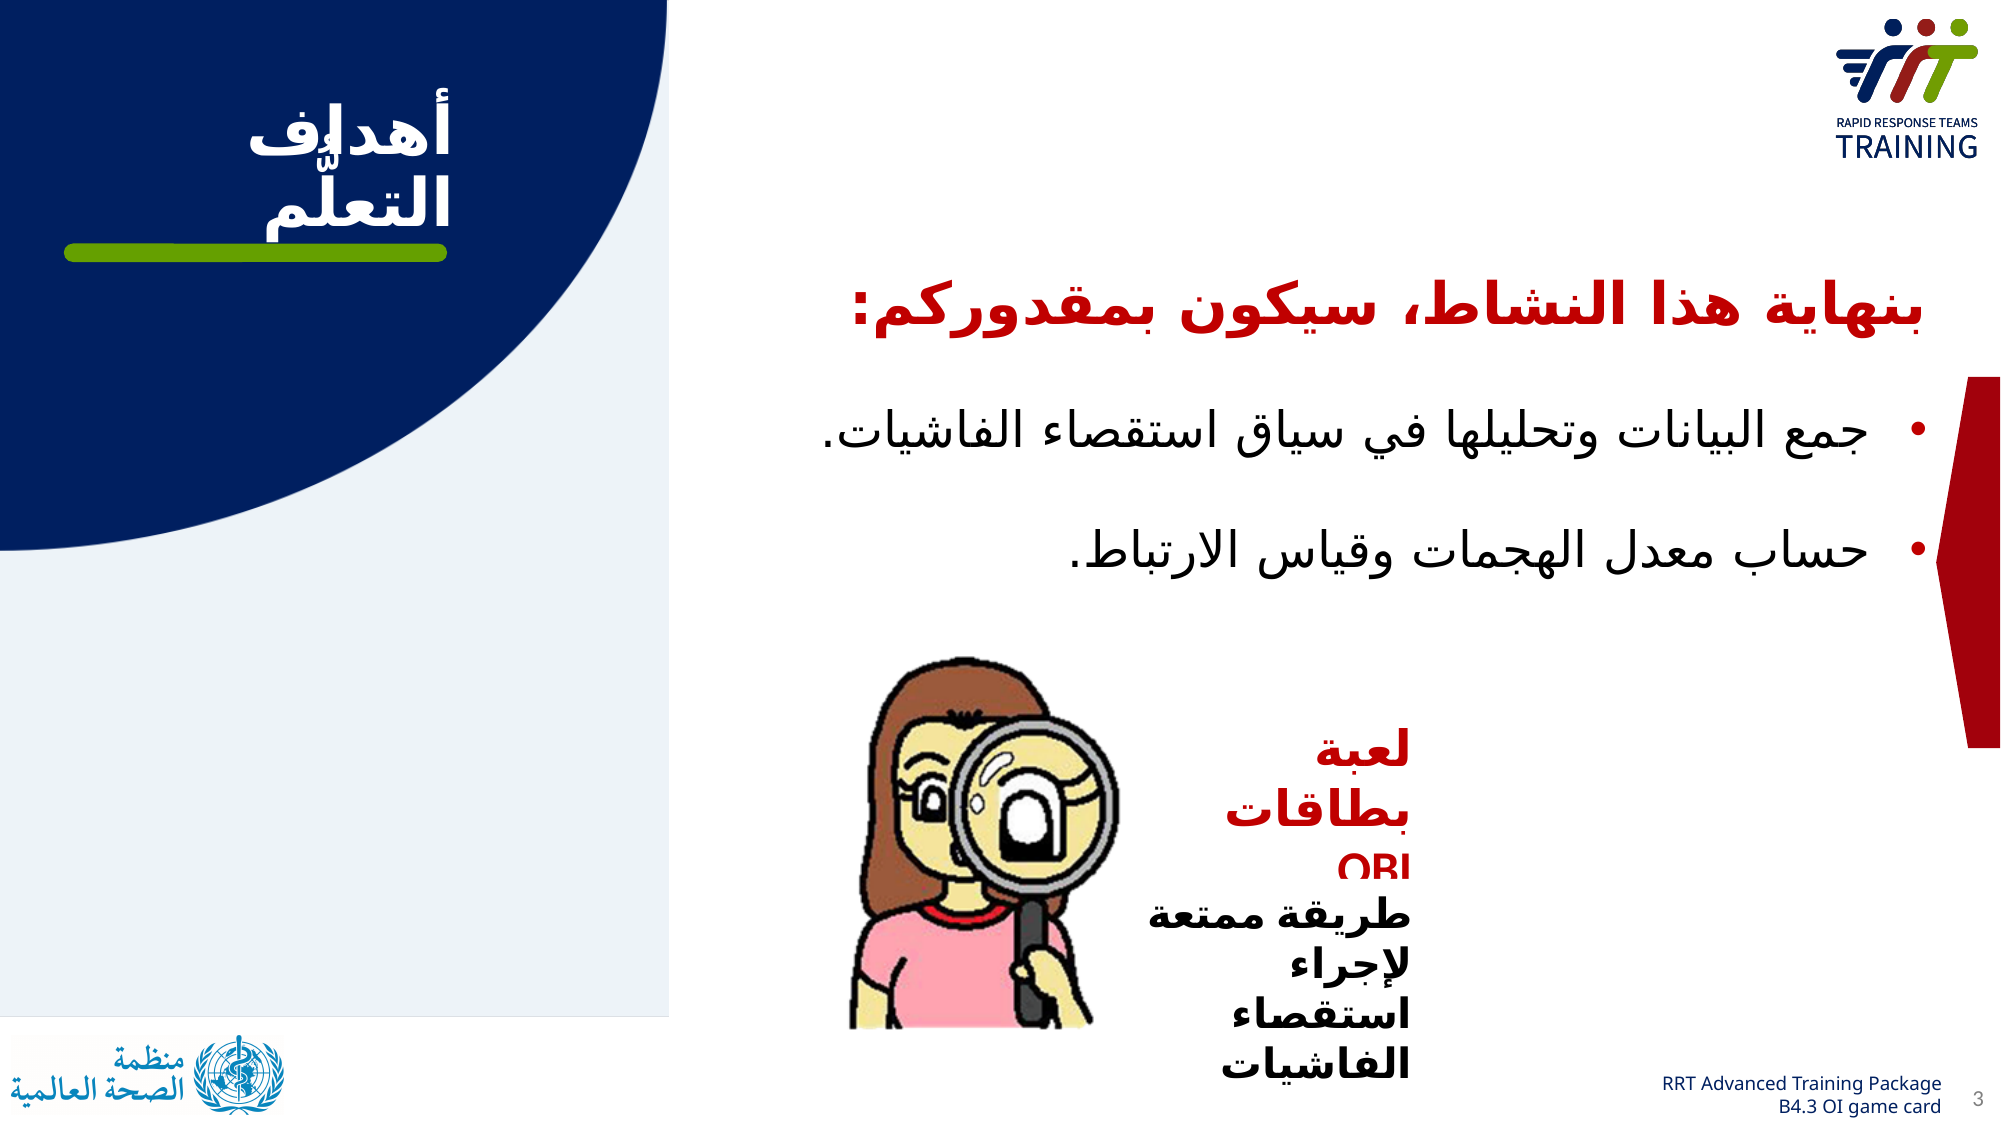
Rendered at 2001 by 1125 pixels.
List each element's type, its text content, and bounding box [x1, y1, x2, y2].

text_box لعبة بطاقات OBI [1370, 709, 1420, 878]
picture [837, 644, 1370, 1049]
picture [0, 0, 669, 1018]
text_box أهداف التعلُّم [82, 71, 463, 266]
picture [241, 1050, 247, 1059]
picture [11, 1035, 284, 1115]
text_box طريقة ممتعة لإجراء استقصاء الفاشيات [1114, 878, 1420, 1094]
list بنهاية هذا النشاط، سيكون بمقدوركم: جمع البيانات وتحليلها في سياق استقصاء الفاشيات. حساب معدل الهجمات وقياس الارتباط. [698, 266, 1935, 1049]
picture [1835, 19, 1978, 167]
